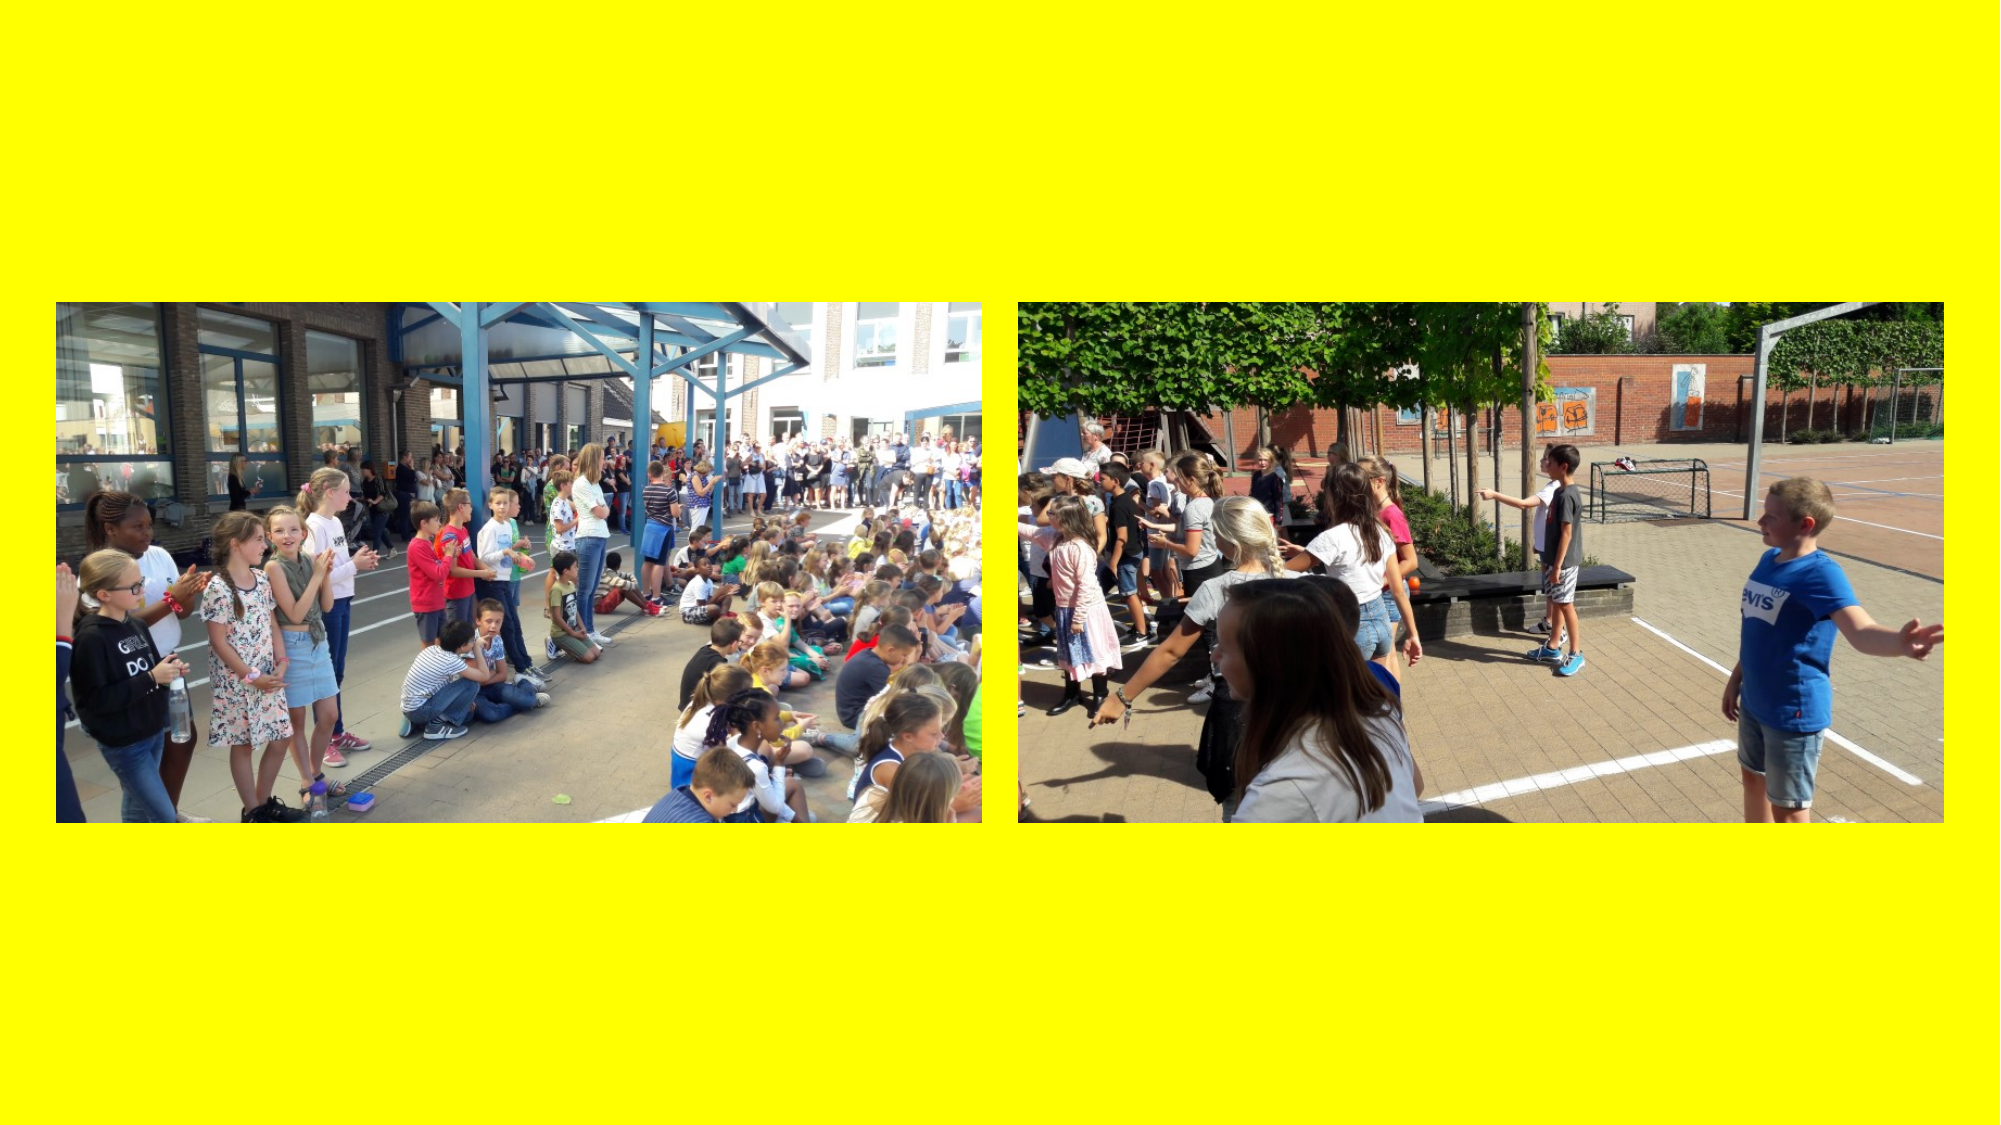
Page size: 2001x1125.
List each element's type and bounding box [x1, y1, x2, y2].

picture [1018, 302, 1944, 823]
picture [56, 302, 982, 823]
